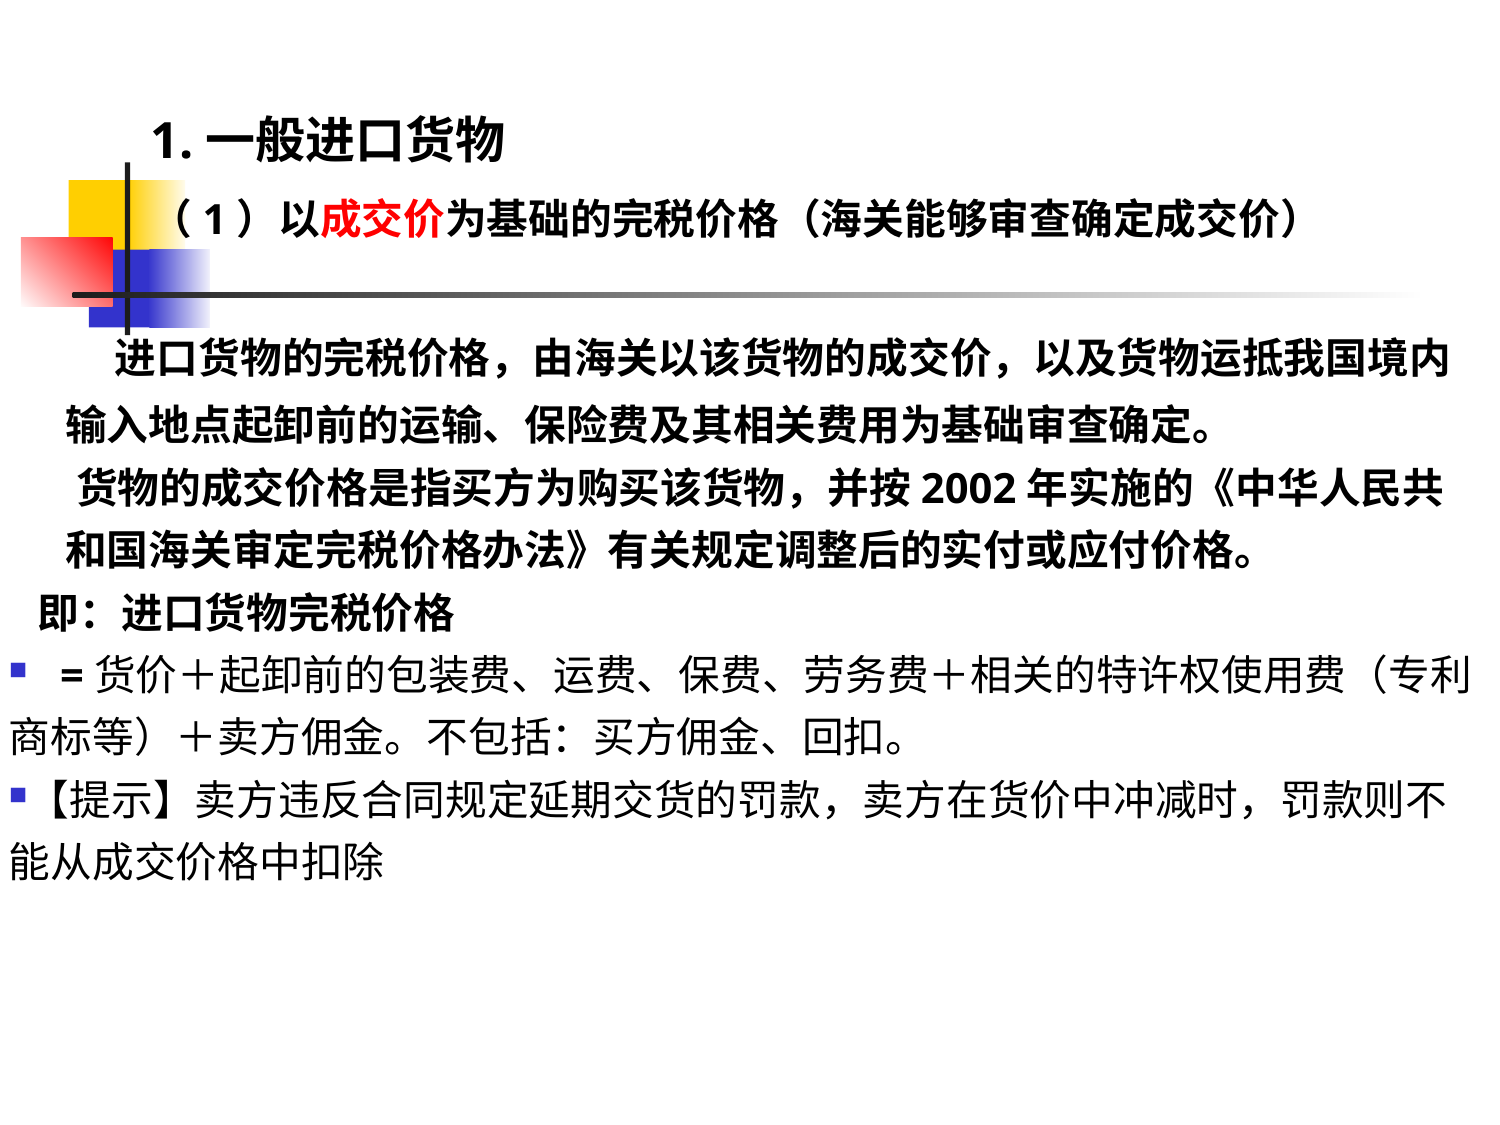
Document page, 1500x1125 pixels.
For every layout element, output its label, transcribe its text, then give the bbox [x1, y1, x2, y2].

list 进口货物的完税价格，由海关以该货物的成交价，以及货物运抵我国境内输入地点起卸前的运输、保险费及其相关费用为基础审查确定。 货物的成交价格是指买方为购买该货物，并按2002年实施的《中华人民共和国海关审定完税价格办法》有关规定调整后的实付或应付价格。 即：进口货物完税价格 =货价＋起卸前的包装费、运费、保费、劳务费＋相关的特许权使用费（专利商标等）＋卖方佣金。不包括：买方佣金、回扣。 【提示】卖方违反合同规定延期交货的罚款，卖方在货价中冲减时，罚款则不能从成交价格中扣除 [0, 278, 1495, 988]
title 1.一般进口货物 （1）以成交价为基础的完税价格（海关能够审查确定成交价） [135, 89, 1500, 252]
